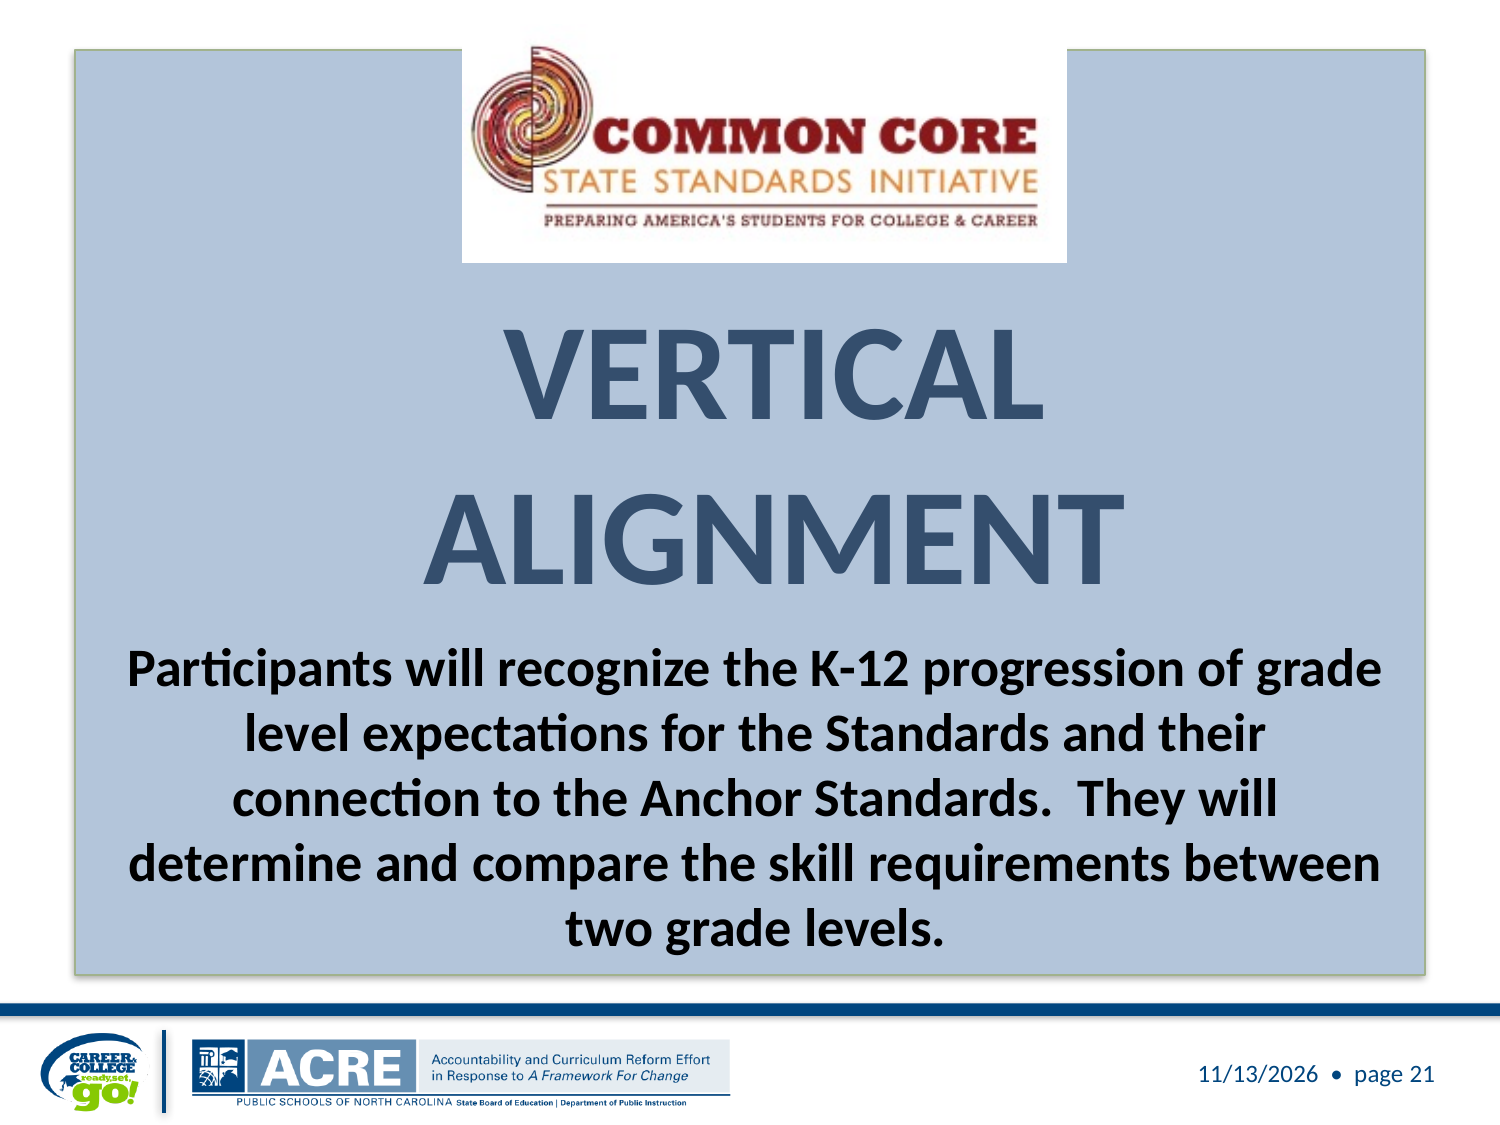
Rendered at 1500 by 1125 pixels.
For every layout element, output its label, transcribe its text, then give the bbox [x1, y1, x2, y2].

picture [37, 1029, 152, 1115]
text_box Participants will recognize the K-12 progression of grade level expectations for the Standards and their connection to the Anchor Standards. They will determine and compare the skill requirements between two grade levels. [99, 624, 1413, 965]
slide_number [1137, 1042, 1450, 1103]
picture [462, 24, 1068, 263]
picture [174, 1017, 744, 1125]
text_box Vertical Alignment [212, 274, 1338, 620]
text_box [74, 49, 1426, 976]
